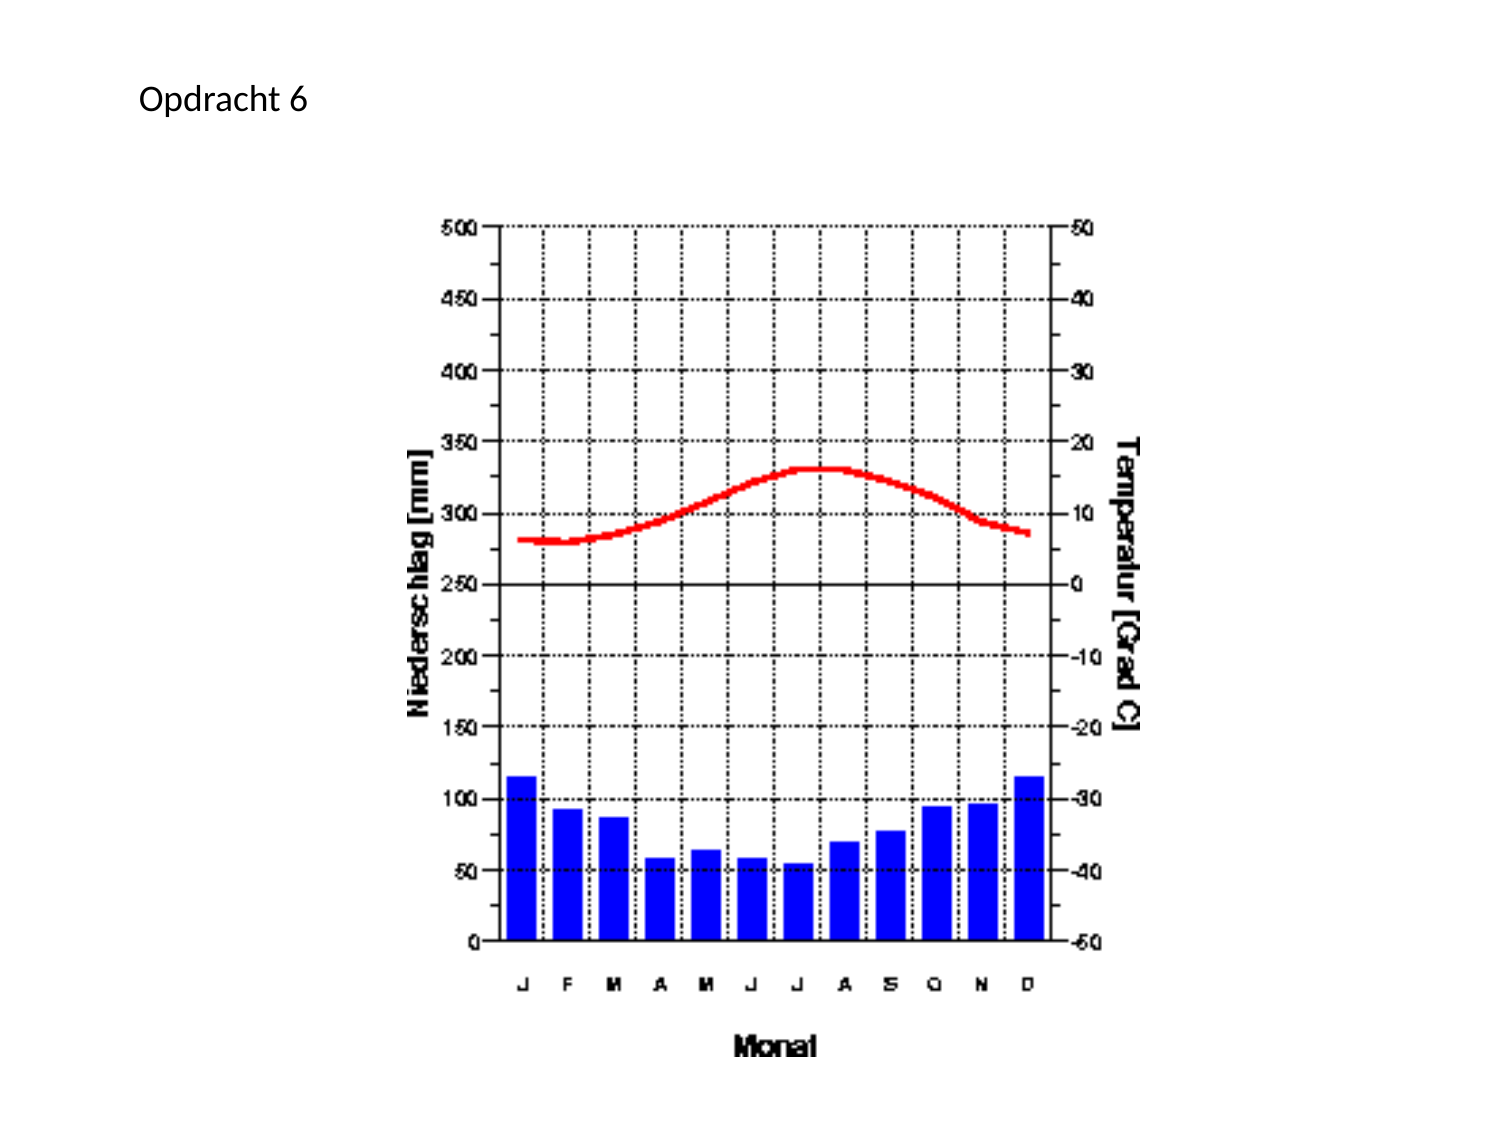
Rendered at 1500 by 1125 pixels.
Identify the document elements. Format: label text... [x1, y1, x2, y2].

picture [407, 30, 1140, 1057]
text_box Opdracht 6 [123, 66, 402, 127]
